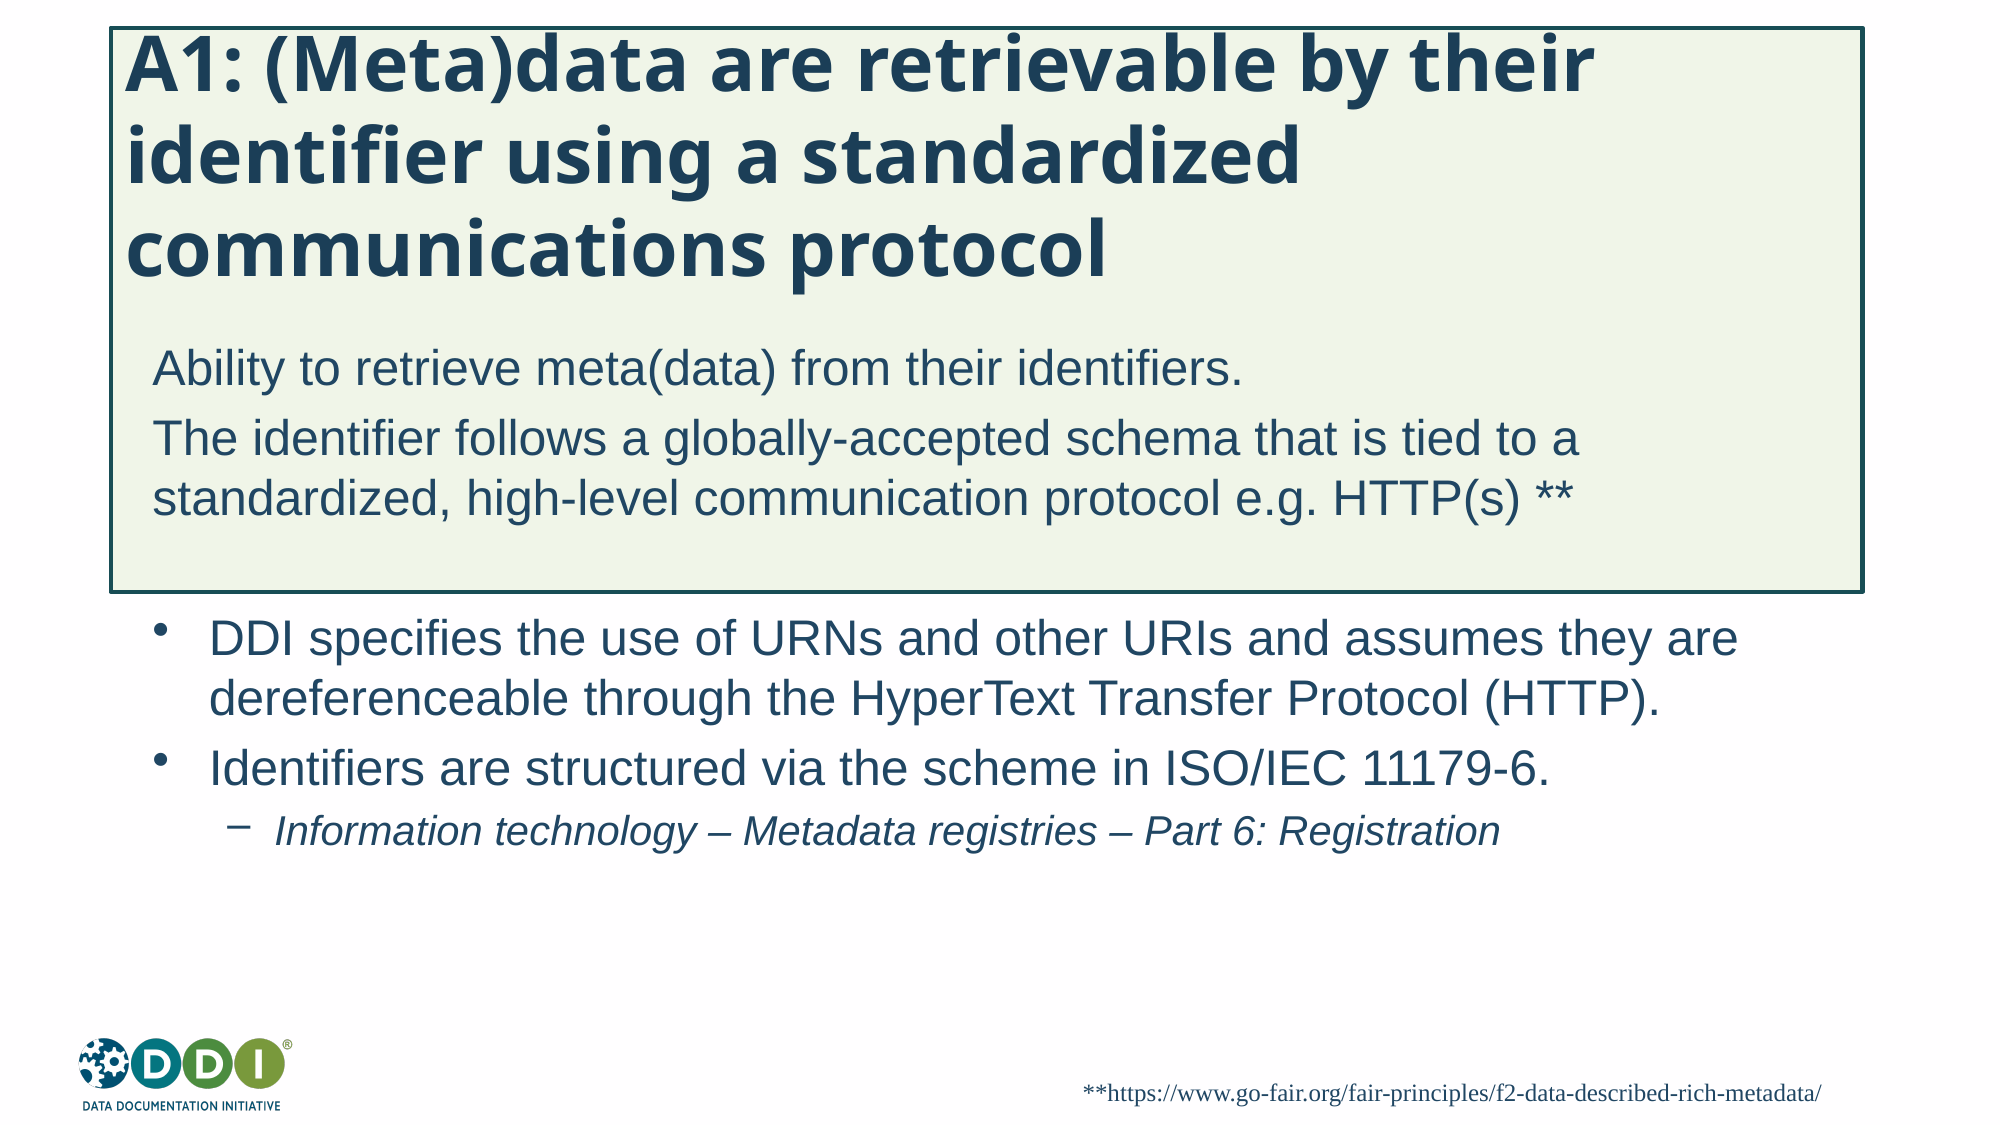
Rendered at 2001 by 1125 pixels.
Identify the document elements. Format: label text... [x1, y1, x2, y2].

text_box [109, 26, 1865, 594]
title A1: (Meta)data are retrievable by their identifier using a standardized communications protocol [110, 59, 1863, 247]
picture [65, 1032, 305, 1115]
text_box **https://www.go-fair.org/fair-principles/f2-data-described-rich-metadata/ [1068, 1068, 2000, 1114]
list Ability to retrieve meta(data) from their identifiers. The identifier follows a globally-accepted schema that is tied to a standardized, high-level communication protocol e.g. HTTP(s) ** DDI specifies the use of URNs and other URIs and assumes they are dereferenceable through the HyperText Transfer Protocol (HTTP). Identifiers are structured via the scheme in ISO/IEC 11179-6. Information technology – Metadata registries – Part 6: Registration [137, 328, 1863, 989]
